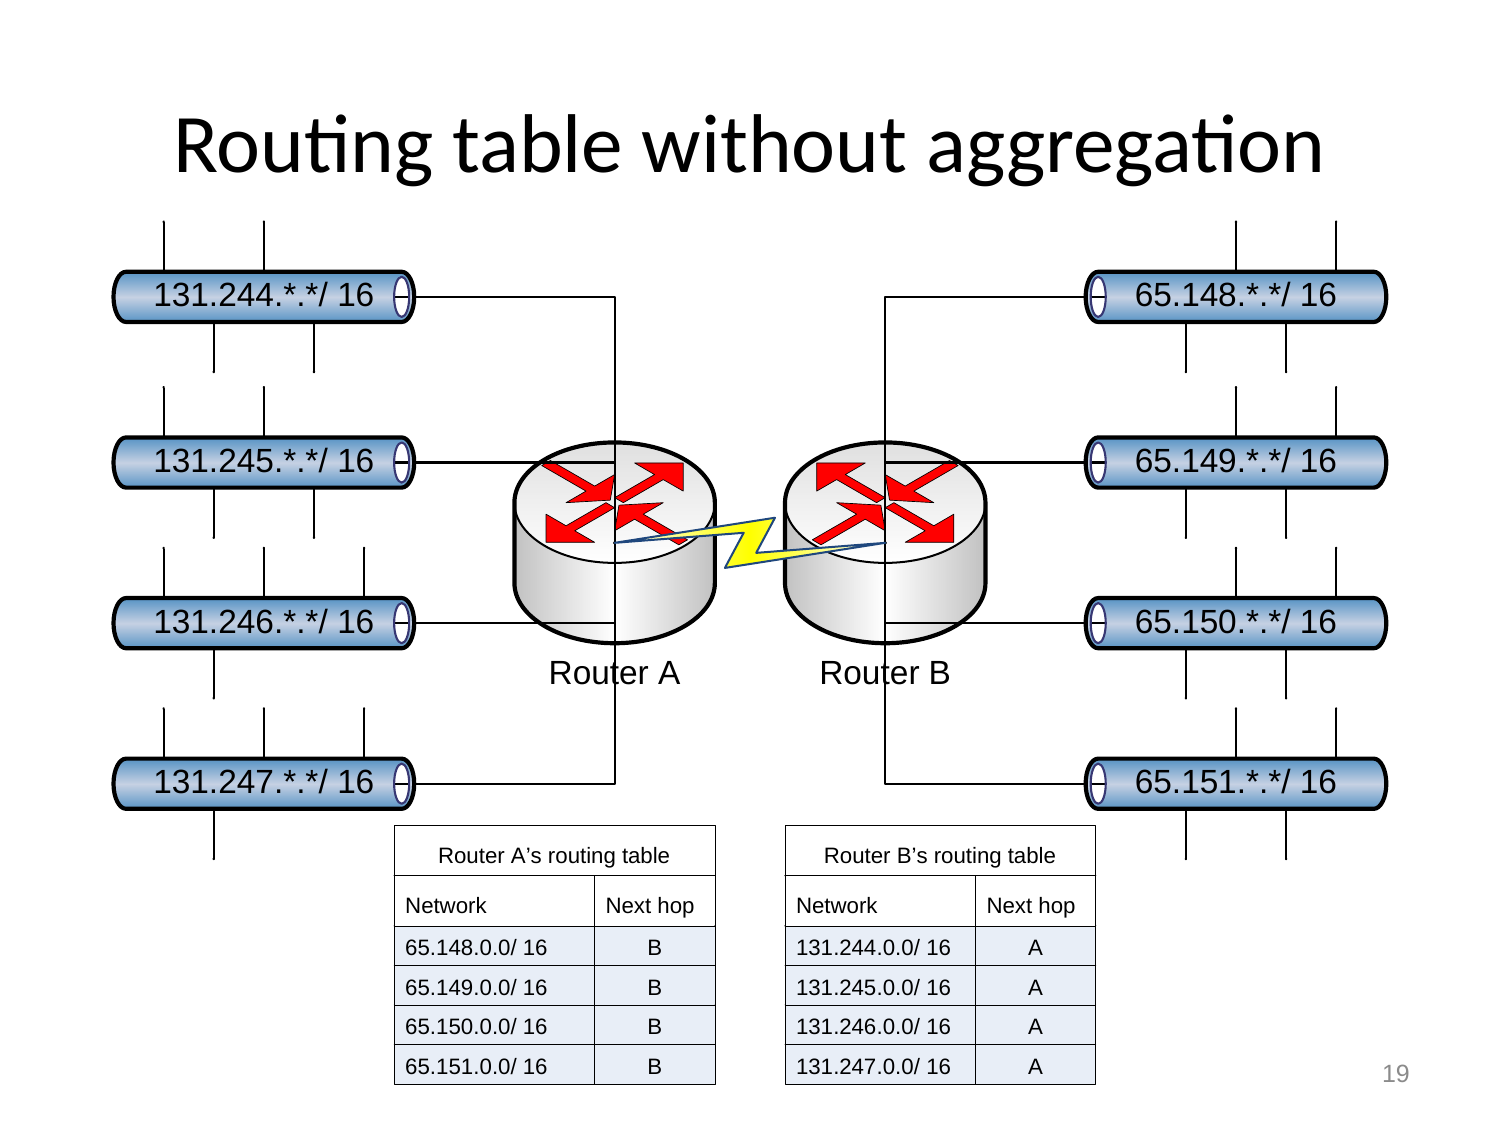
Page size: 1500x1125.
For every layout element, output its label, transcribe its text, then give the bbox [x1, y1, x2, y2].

title Routing table without aggregation [74, 44, 1426, 233]
picture [108, 217, 1392, 1088]
slide_number 19 [1074, 1042, 1425, 1103]
